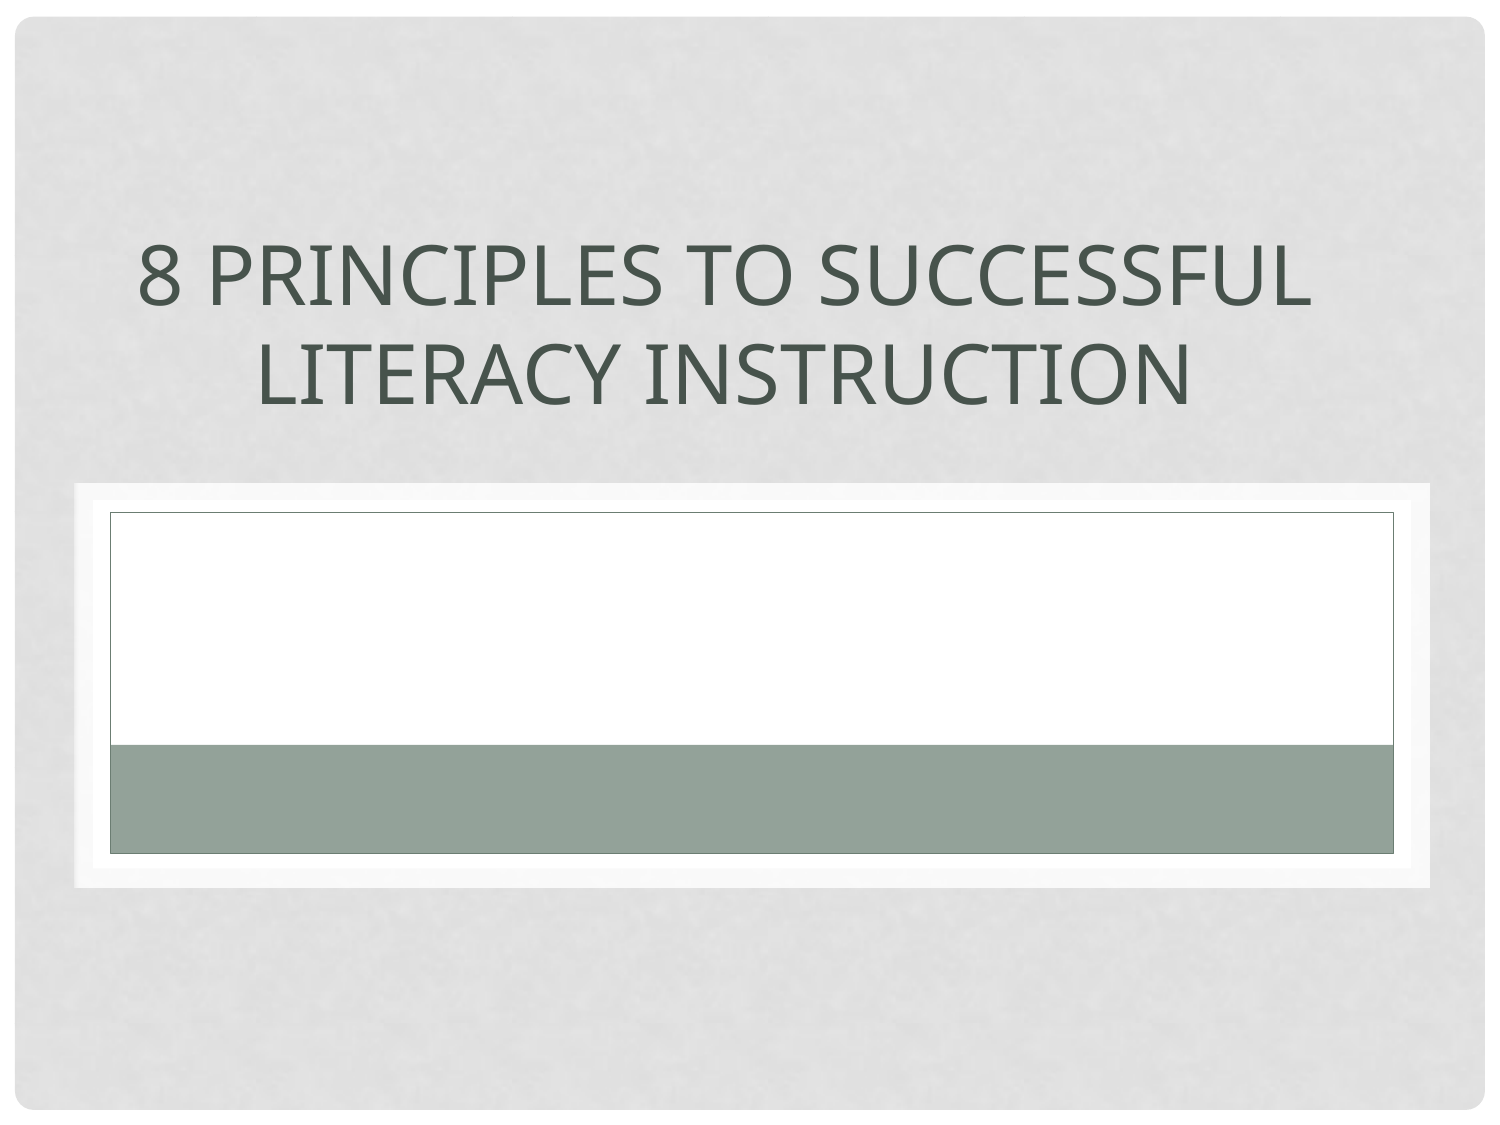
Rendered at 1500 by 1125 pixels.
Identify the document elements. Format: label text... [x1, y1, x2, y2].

title 8 Principles to Successful Literacy Instruction [87, 205, 1363, 430]
